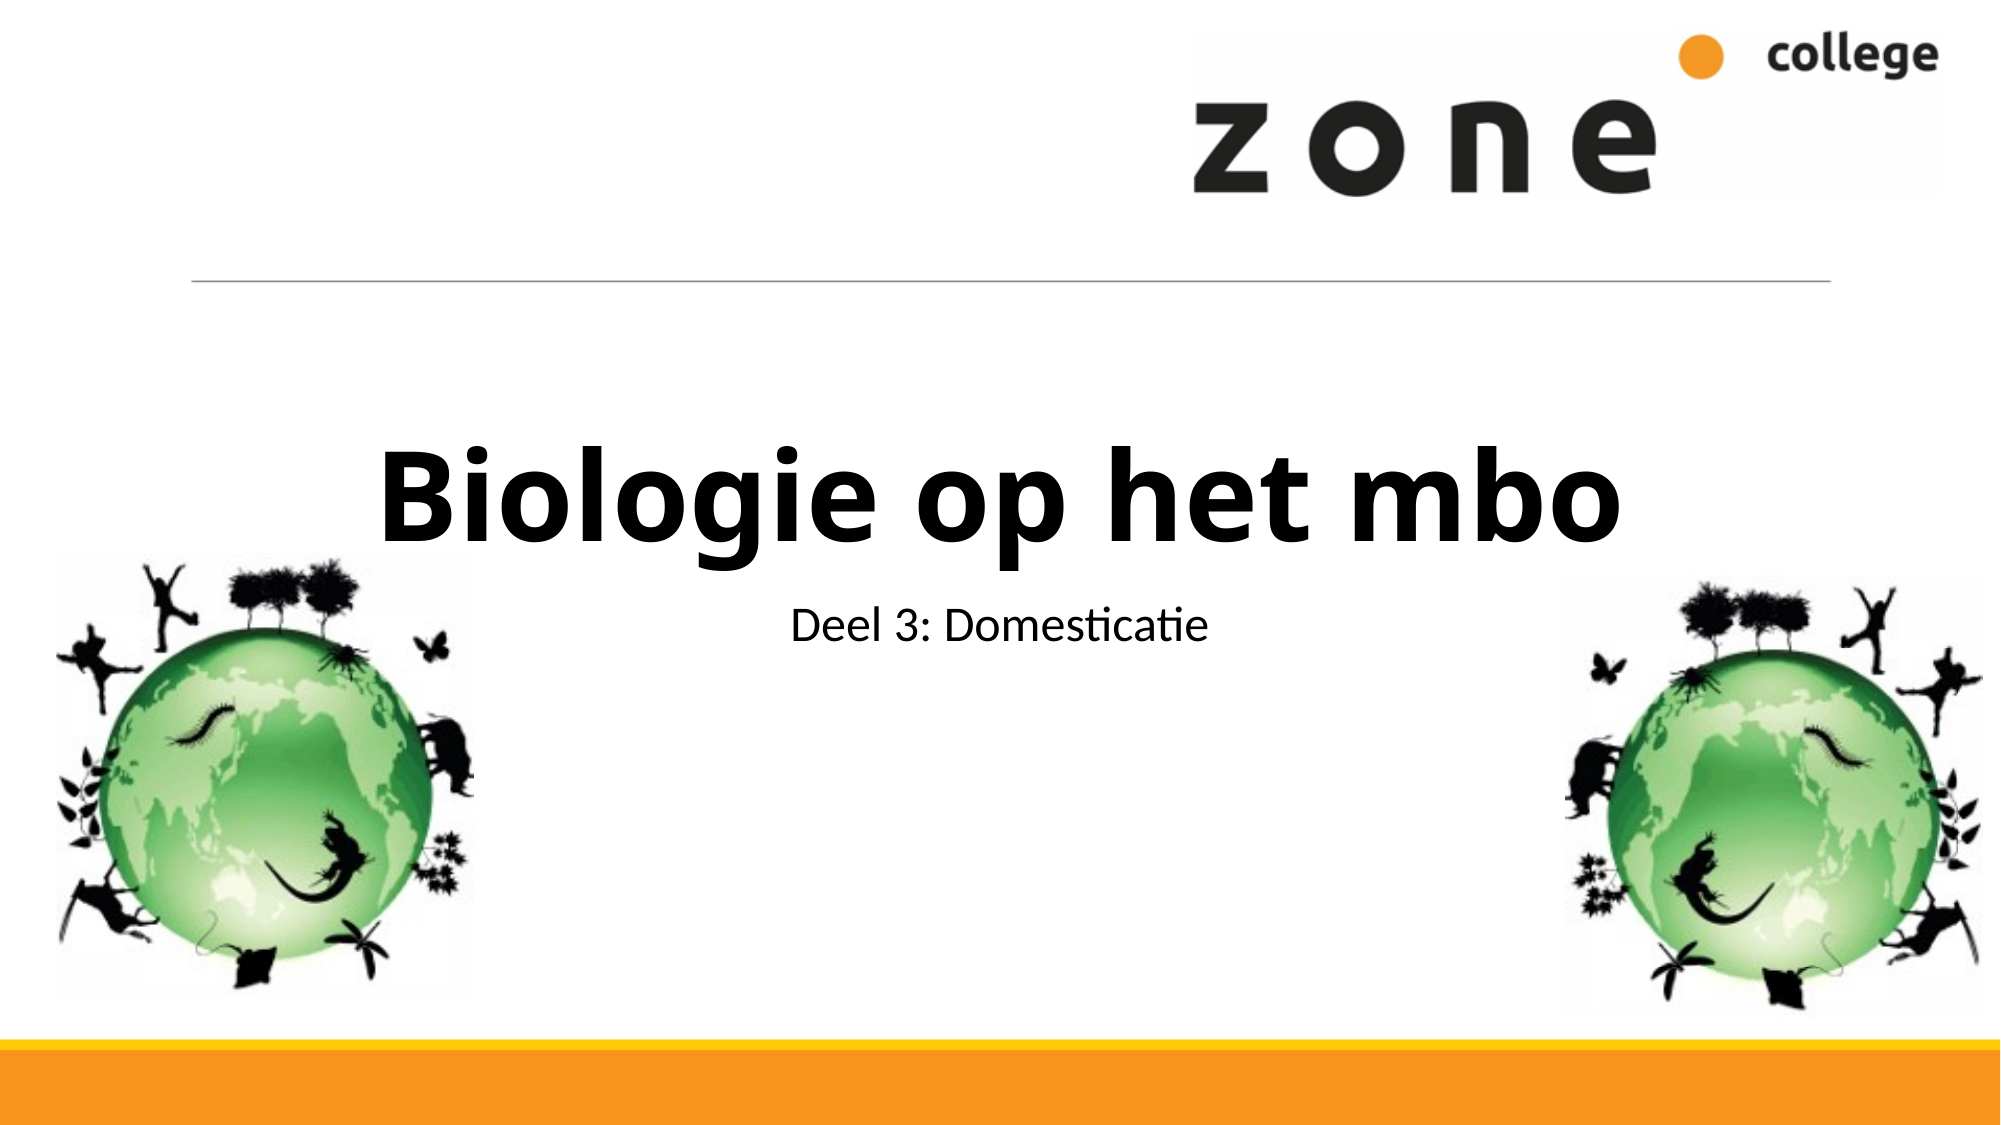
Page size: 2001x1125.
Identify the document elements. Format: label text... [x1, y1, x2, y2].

title Biologie op het mbo [249, 184, 1750, 576]
subtitle Deel 3: Domesticatie [474, 590, 1565, 863]
picture [0, 0, 2001, 1125]
